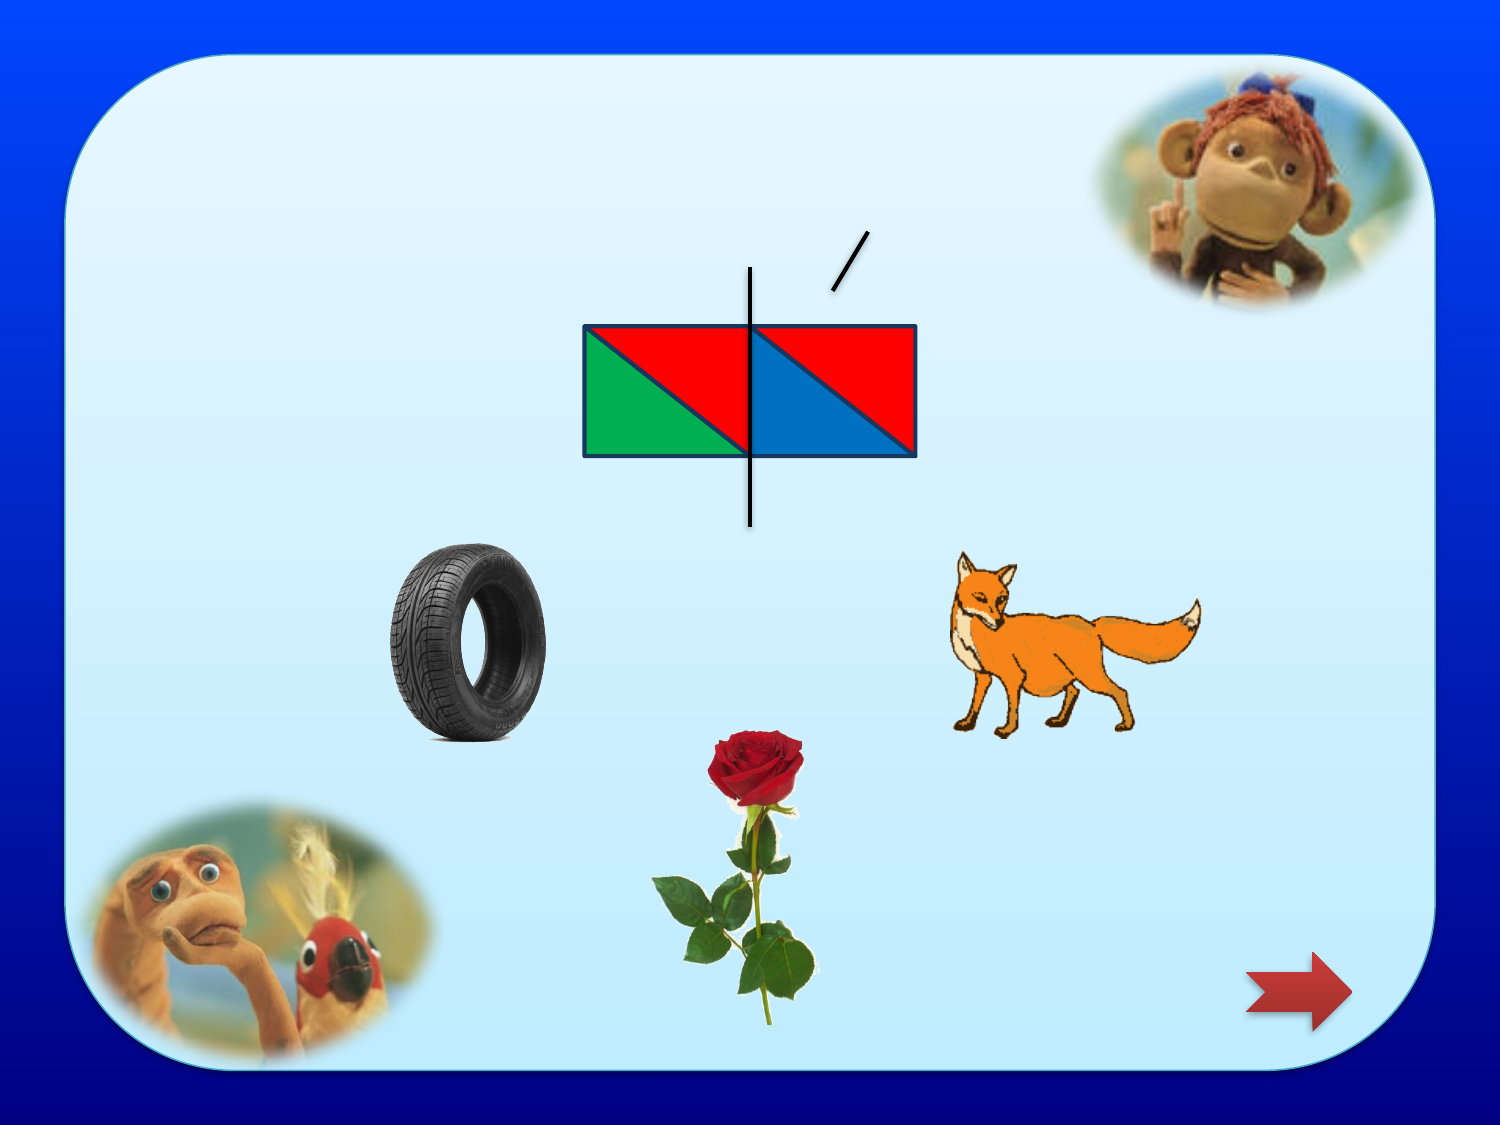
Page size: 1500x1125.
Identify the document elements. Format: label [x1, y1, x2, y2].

picture [1112, 84, 1403, 291]
text_box [754, 325, 916, 457]
text_box [584, 325, 744, 457]
text_box [832, 231, 869, 291]
picture [950, 550, 1220, 739]
text_box [1246, 952, 1353, 1032]
picture [96, 816, 421, 1048]
picture [643, 715, 833, 1025]
picture [383, 538, 554, 749]
